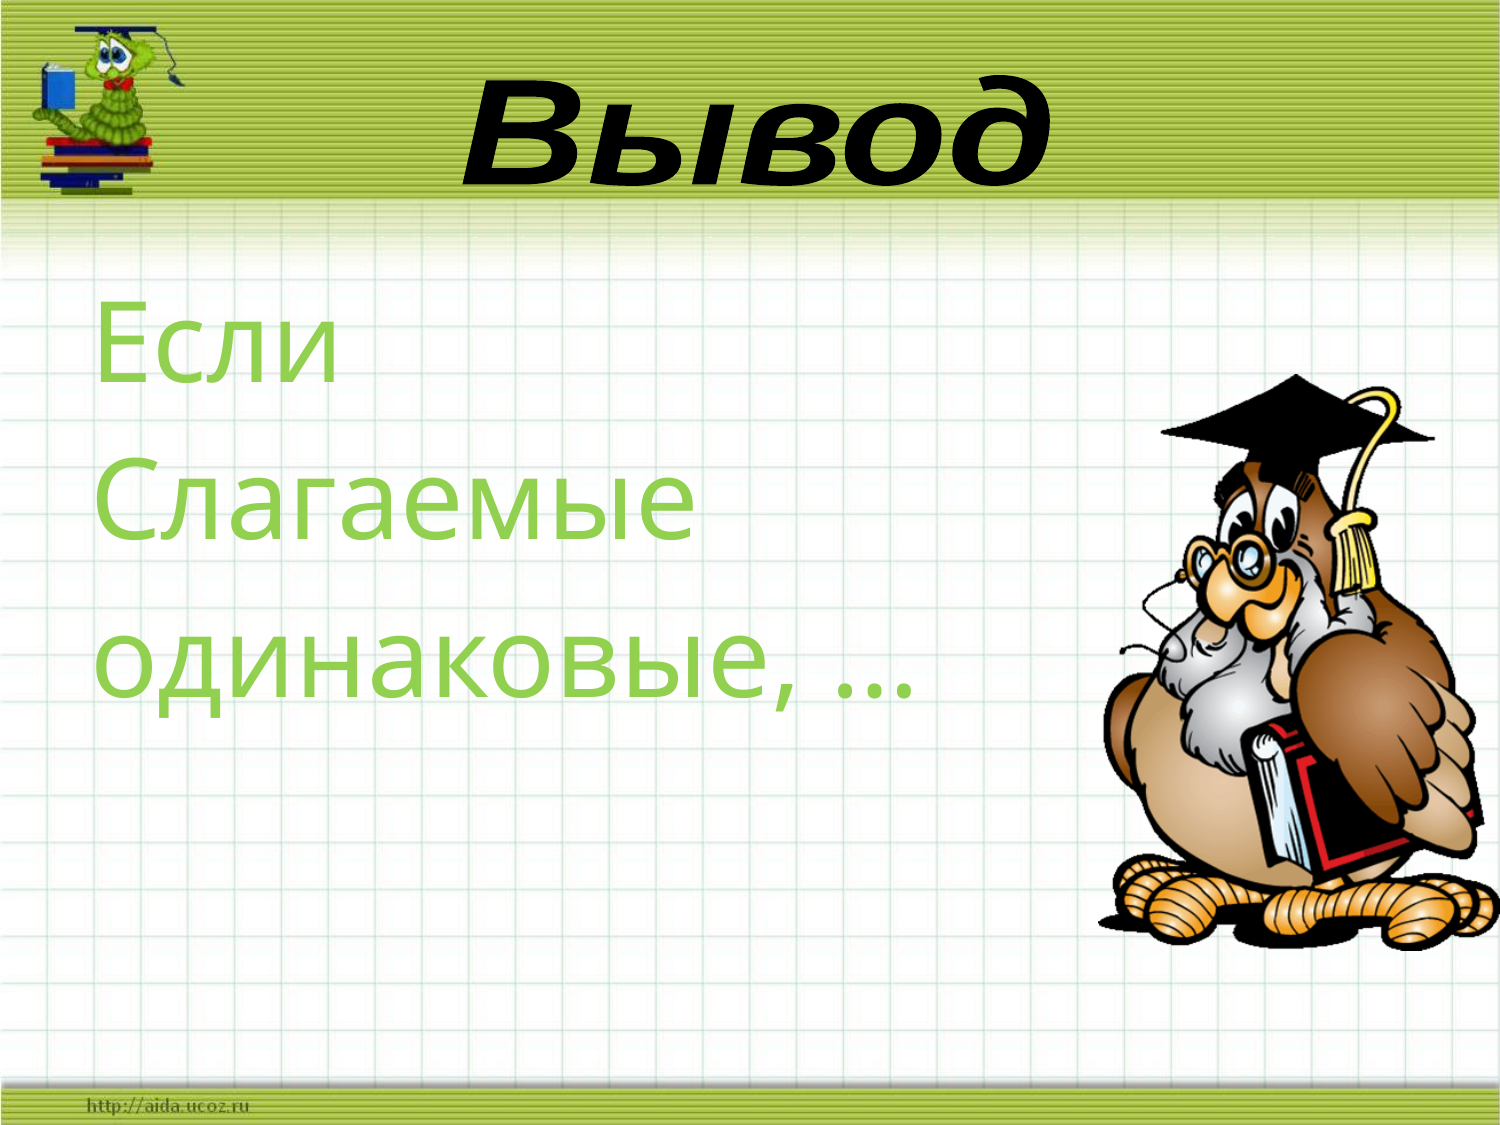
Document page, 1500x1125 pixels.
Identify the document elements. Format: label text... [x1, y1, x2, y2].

picture [0, 0, 1500, 1125]
list Если Слагаемые одинаковые, … [74, 262, 1151, 1006]
